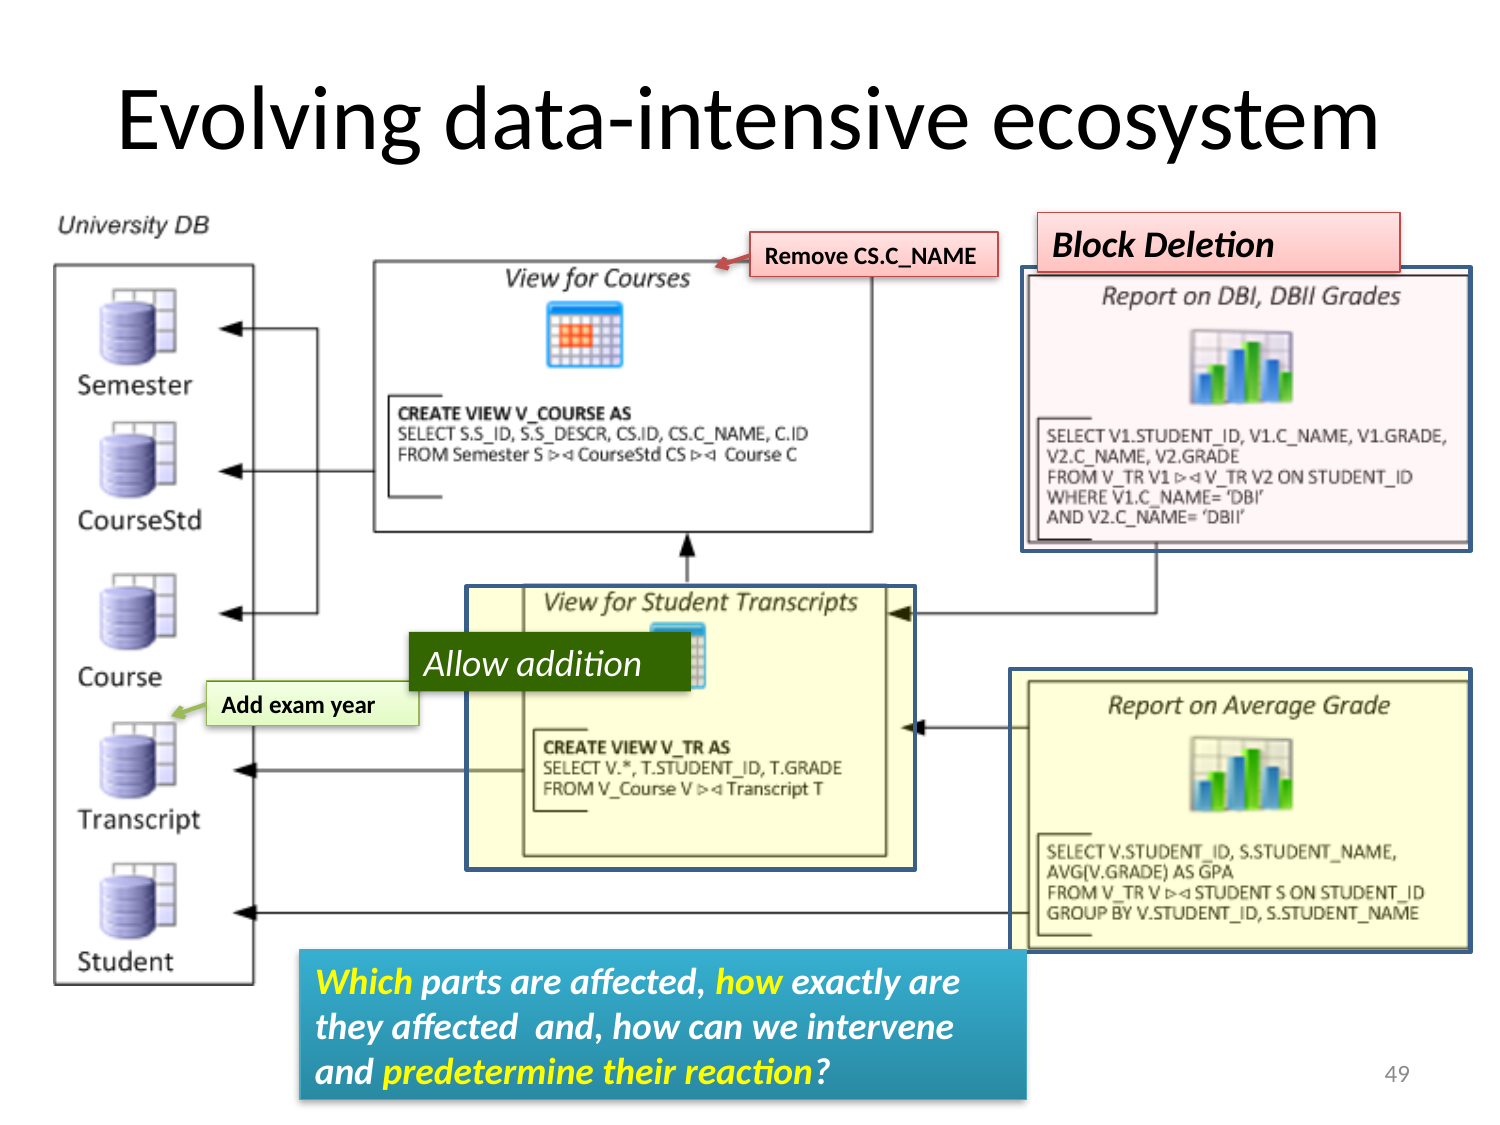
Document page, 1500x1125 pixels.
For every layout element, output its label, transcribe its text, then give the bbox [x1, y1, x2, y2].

title Evolving data-intensive ecosystem [75, 19, 1425, 206]
text_box Which parts are affected, how exactly are they affected and, how can we intervene and predetermine their reaction? [299, 994, 1027, 1100]
slide_number 49 [1074, 1042, 1425, 1103]
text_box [52, 207, 1471, 986]
